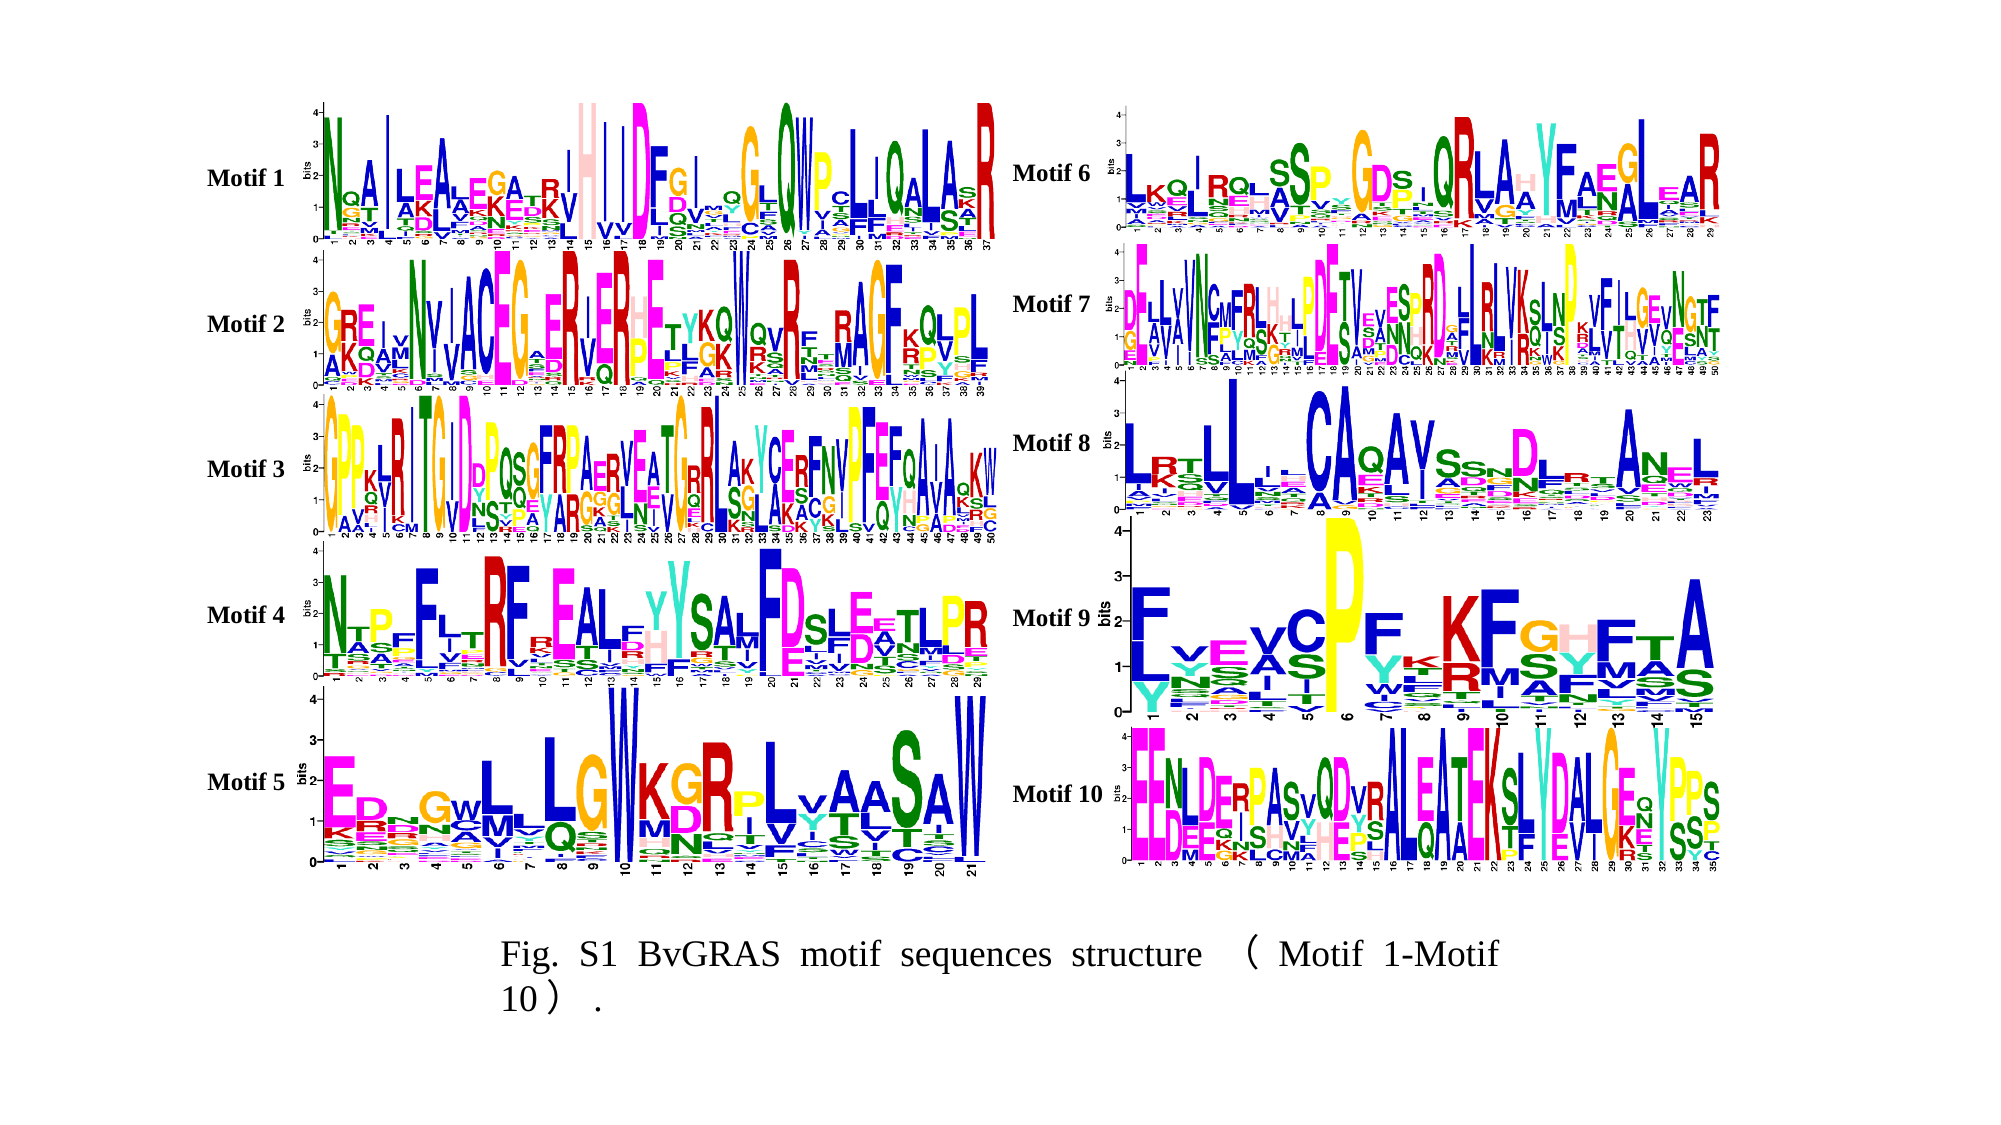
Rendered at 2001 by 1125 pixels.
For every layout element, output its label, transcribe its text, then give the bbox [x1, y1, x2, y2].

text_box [192, 81, 1729, 882]
text_box Fig. S1 BvGRAS motif sequences structure（Motif 1-Motif 10）. [485, 921, 1515, 1027]
